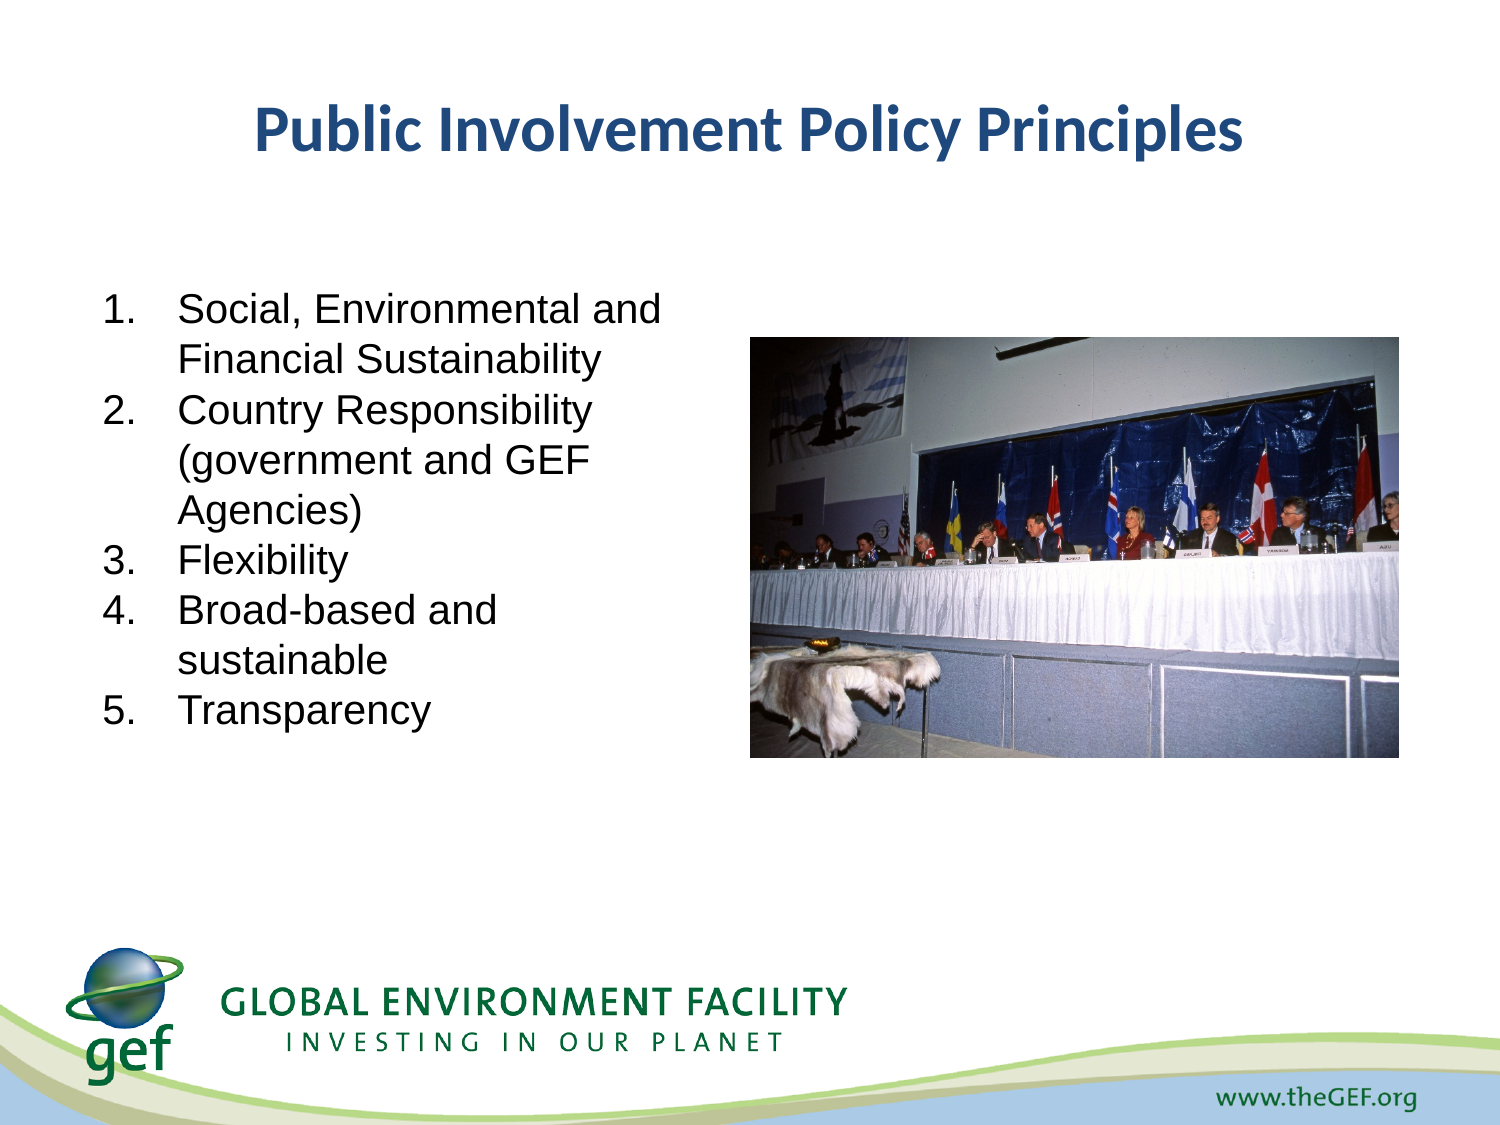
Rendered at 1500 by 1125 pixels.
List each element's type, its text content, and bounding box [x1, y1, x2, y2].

title Public Involvement Policy Principles [75, 12, 1425, 238]
picture [0, 920, 1500, 1125]
picture [749, 337, 1400, 758]
text_box Social, Environmental and Financial Sustainability Country Responsibility (government and GEF Agencies) Flexibility Broad-based and sustainable Transparency [87, 274, 713, 790]
